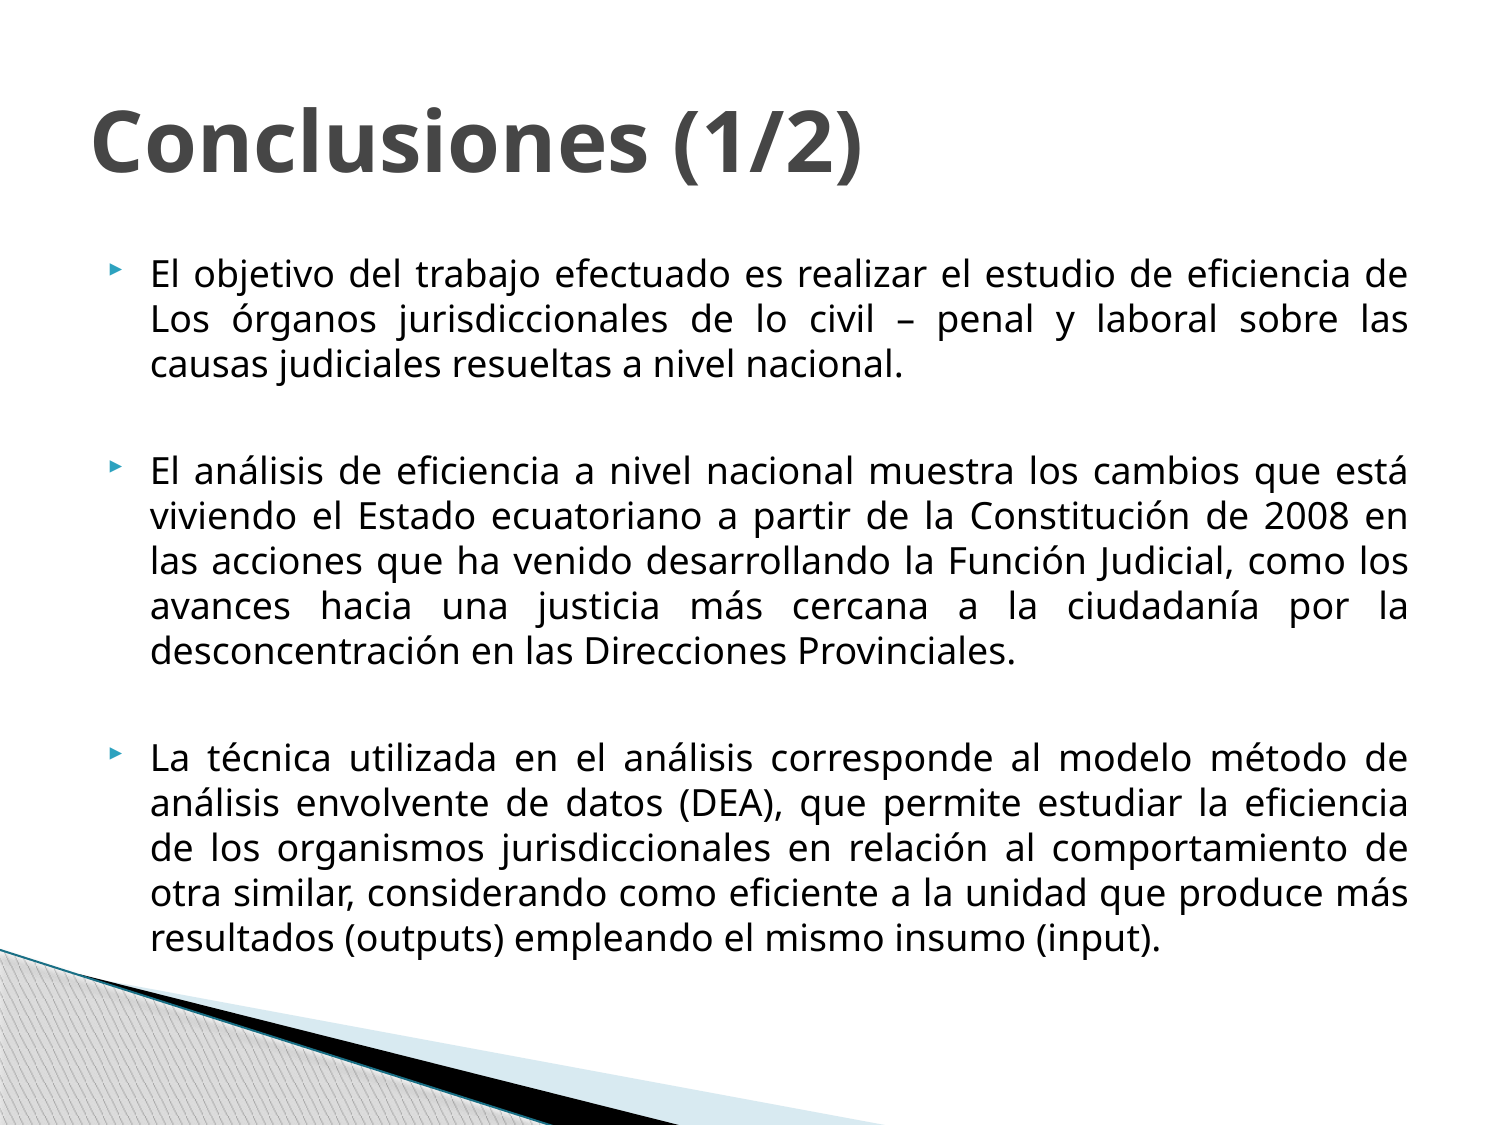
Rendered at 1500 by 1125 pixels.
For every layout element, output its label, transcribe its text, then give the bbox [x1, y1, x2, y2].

list El objetivo del trabajo efectuado es realizar el estudio de eficiencia de Los órganos jurisdiccionales de lo civil – penal y laboral sobre las causas judiciales resueltas a nivel nacional. El análisis de eficiencia a nivel nacional muestra los cambios que está viviendo el Estado ecuatoriano a partir de la Constitución de 2008 en las acciones que ha veni­do desarrollando la Función Judicial, como los avances hacia una justicia más cercana a la ciudadanía por la desconcentración en las Direcciones Provinciales. La técnica utilizada en el análisis corresponde al modelo método de análisis envolvente de datos (DEA), que permite estudiar la eficiencia de los organismos jurisdiccionales en relación al comportamiento de otra similar, considerando como eficiente a la unidad que produce más resultados (outputs) empleando el mismo insumo (input). [75, 243, 1425, 1083]
title Conclusiones (1/2) [75, 45, 1425, 233]
